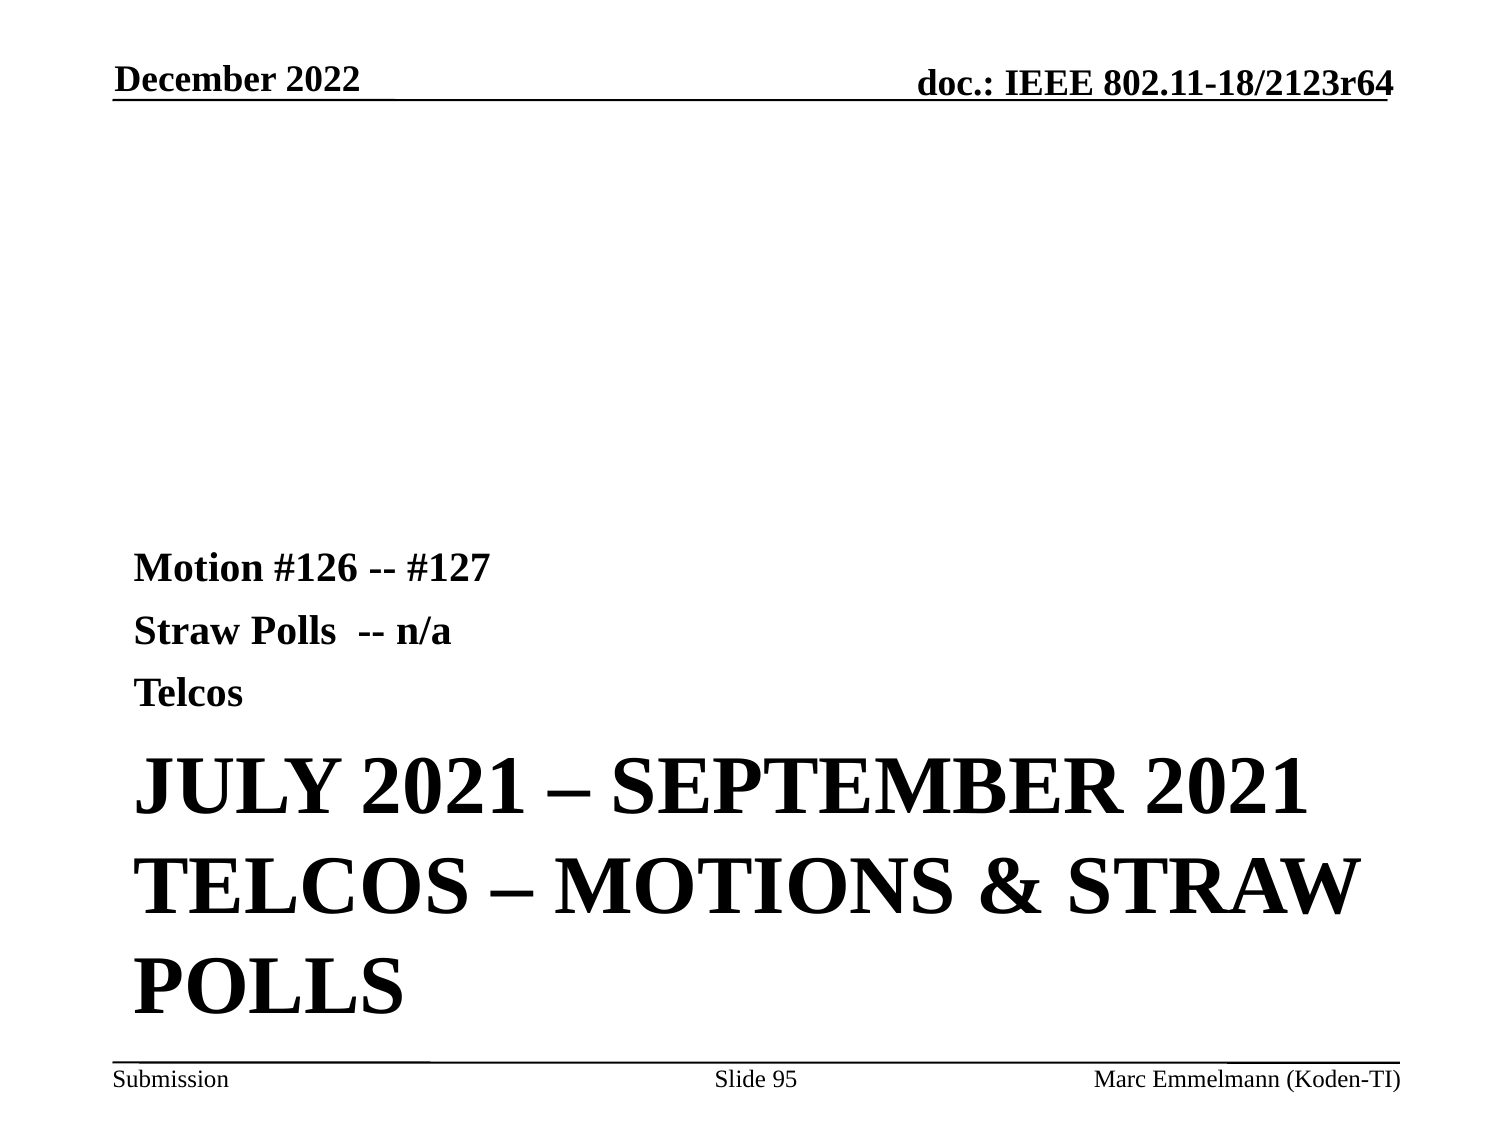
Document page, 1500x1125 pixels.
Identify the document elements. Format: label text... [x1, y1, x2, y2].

title July 2021 – September 2021 Telcos – Motions & Straw Polls [118, 724, 1394, 947]
footer Marc Emmelmann (Koden-TI) [878, 1061, 1402, 1093]
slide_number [114, 54, 423, 100]
list Motion #126 -- #127 Straw Polls -- n/a Telcos [118, 476, 1394, 724]
slide_number Slide 95 [712, 1061, 800, 1123]
